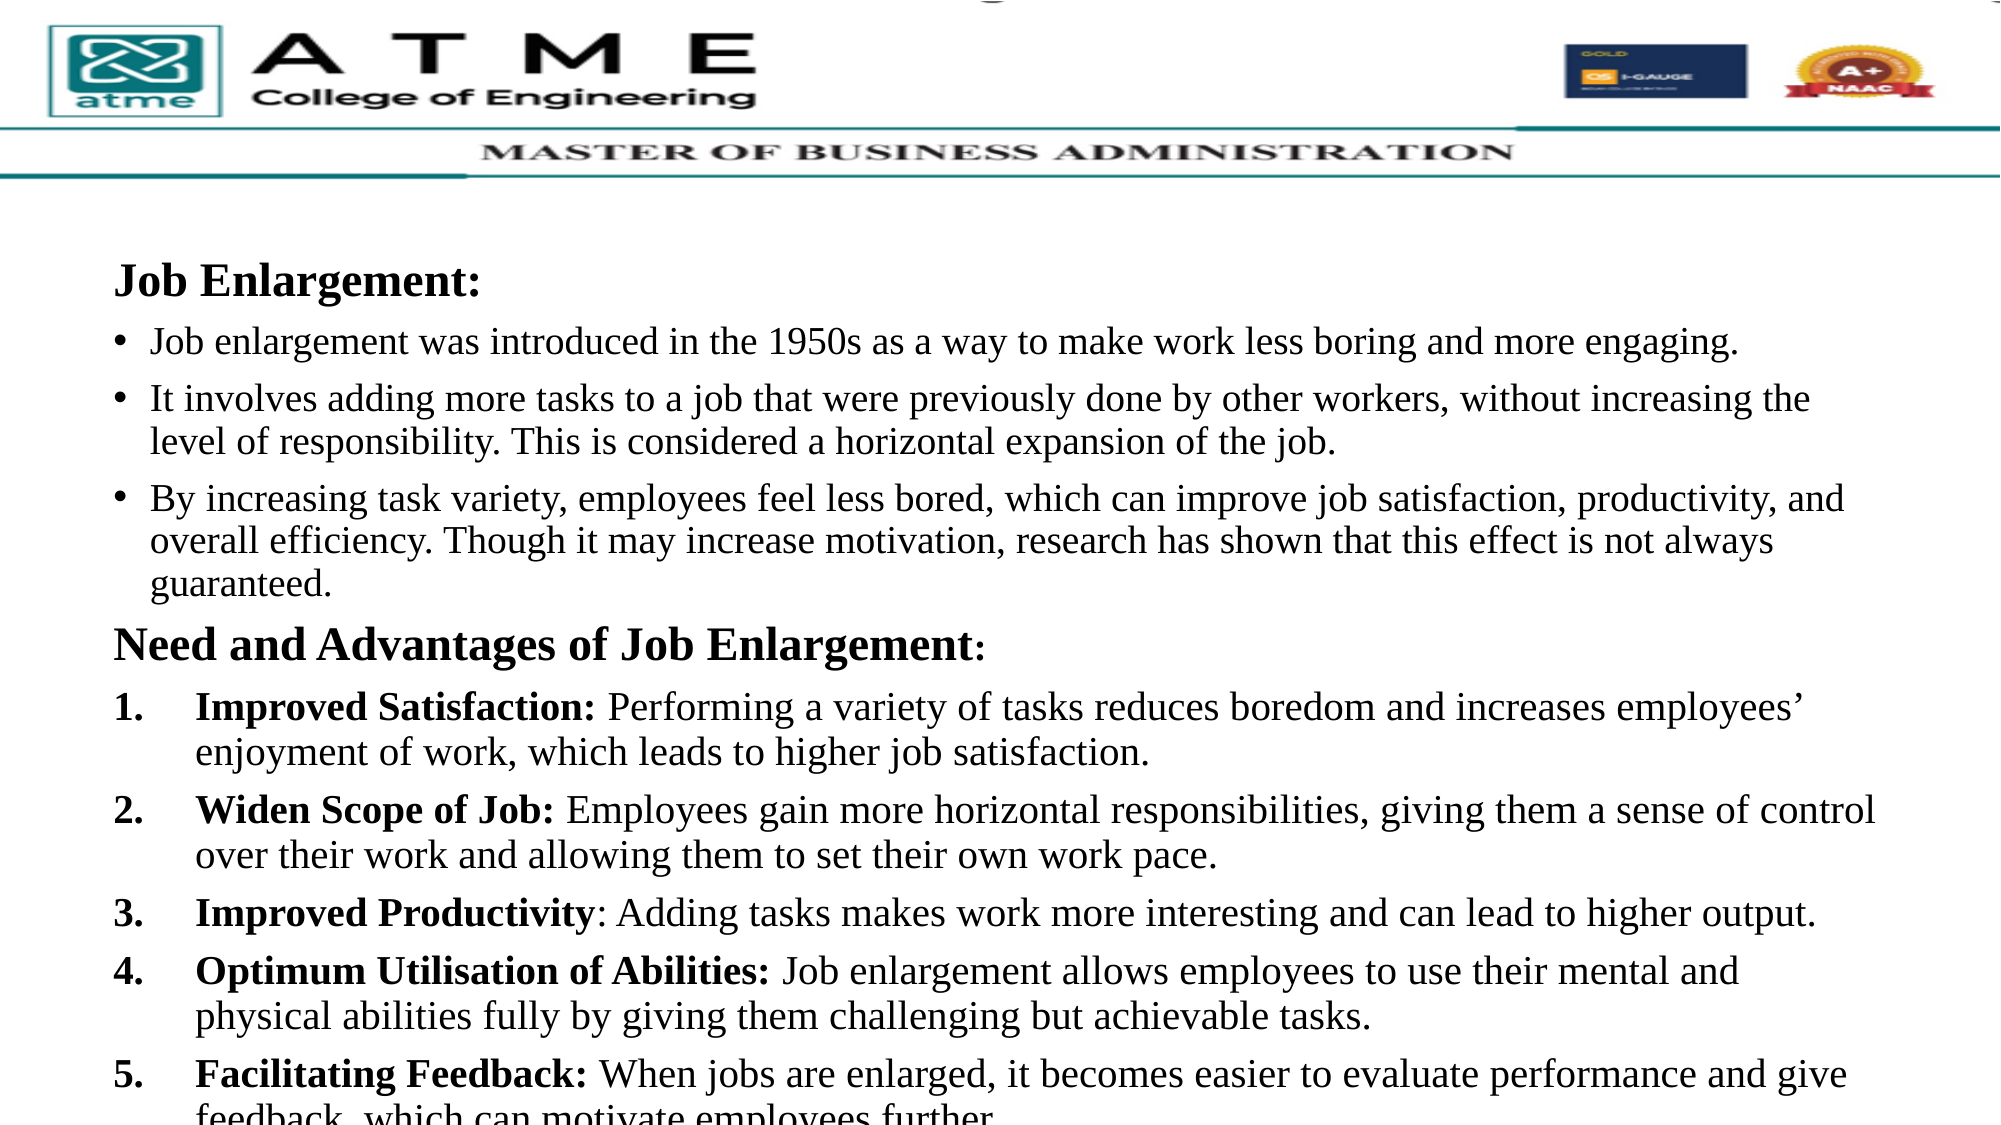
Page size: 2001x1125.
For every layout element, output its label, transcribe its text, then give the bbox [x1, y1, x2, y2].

picture [0, 1, 2000, 180]
list Job Enlargement: Job enlargement was introduced in the 1950s as a way to make work less boring and more engaging. It involves adding more tasks to a job that were previously done by other workers, without increasing the level of responsibility. This is considered a horizontal expansion of the job. By increasing task variety, employees feel less bored, which can improve job satisfaction, productivity, and overall efficiency. Though it may increase motivation, research has shown that this effect is not always guaranteed. Need and Advantages of Job Enlargement: Improved Satisfaction: Performing a variety of tasks reduces boredom and increases employees’ enjoyment of work, which leads to higher job satisfaction. Widen Scope of Job: Employees gain more horizontal responsibilities, giving them a sense of control over their work and allowing them to set their own work pace. Improved Productivity: Adding tasks makes work more interesting and can lead to higher output. Optimum Utilisation of Abilities: Job enlargement allows employees to use their mental and physical abilities fully by giving them challenging but achievable tasks. Facilitating Feedback: When jobs are enlarged, it becomes easier to evaluate performance and give feedback, which can motivate employees further. [98, 247, 1902, 1125]
